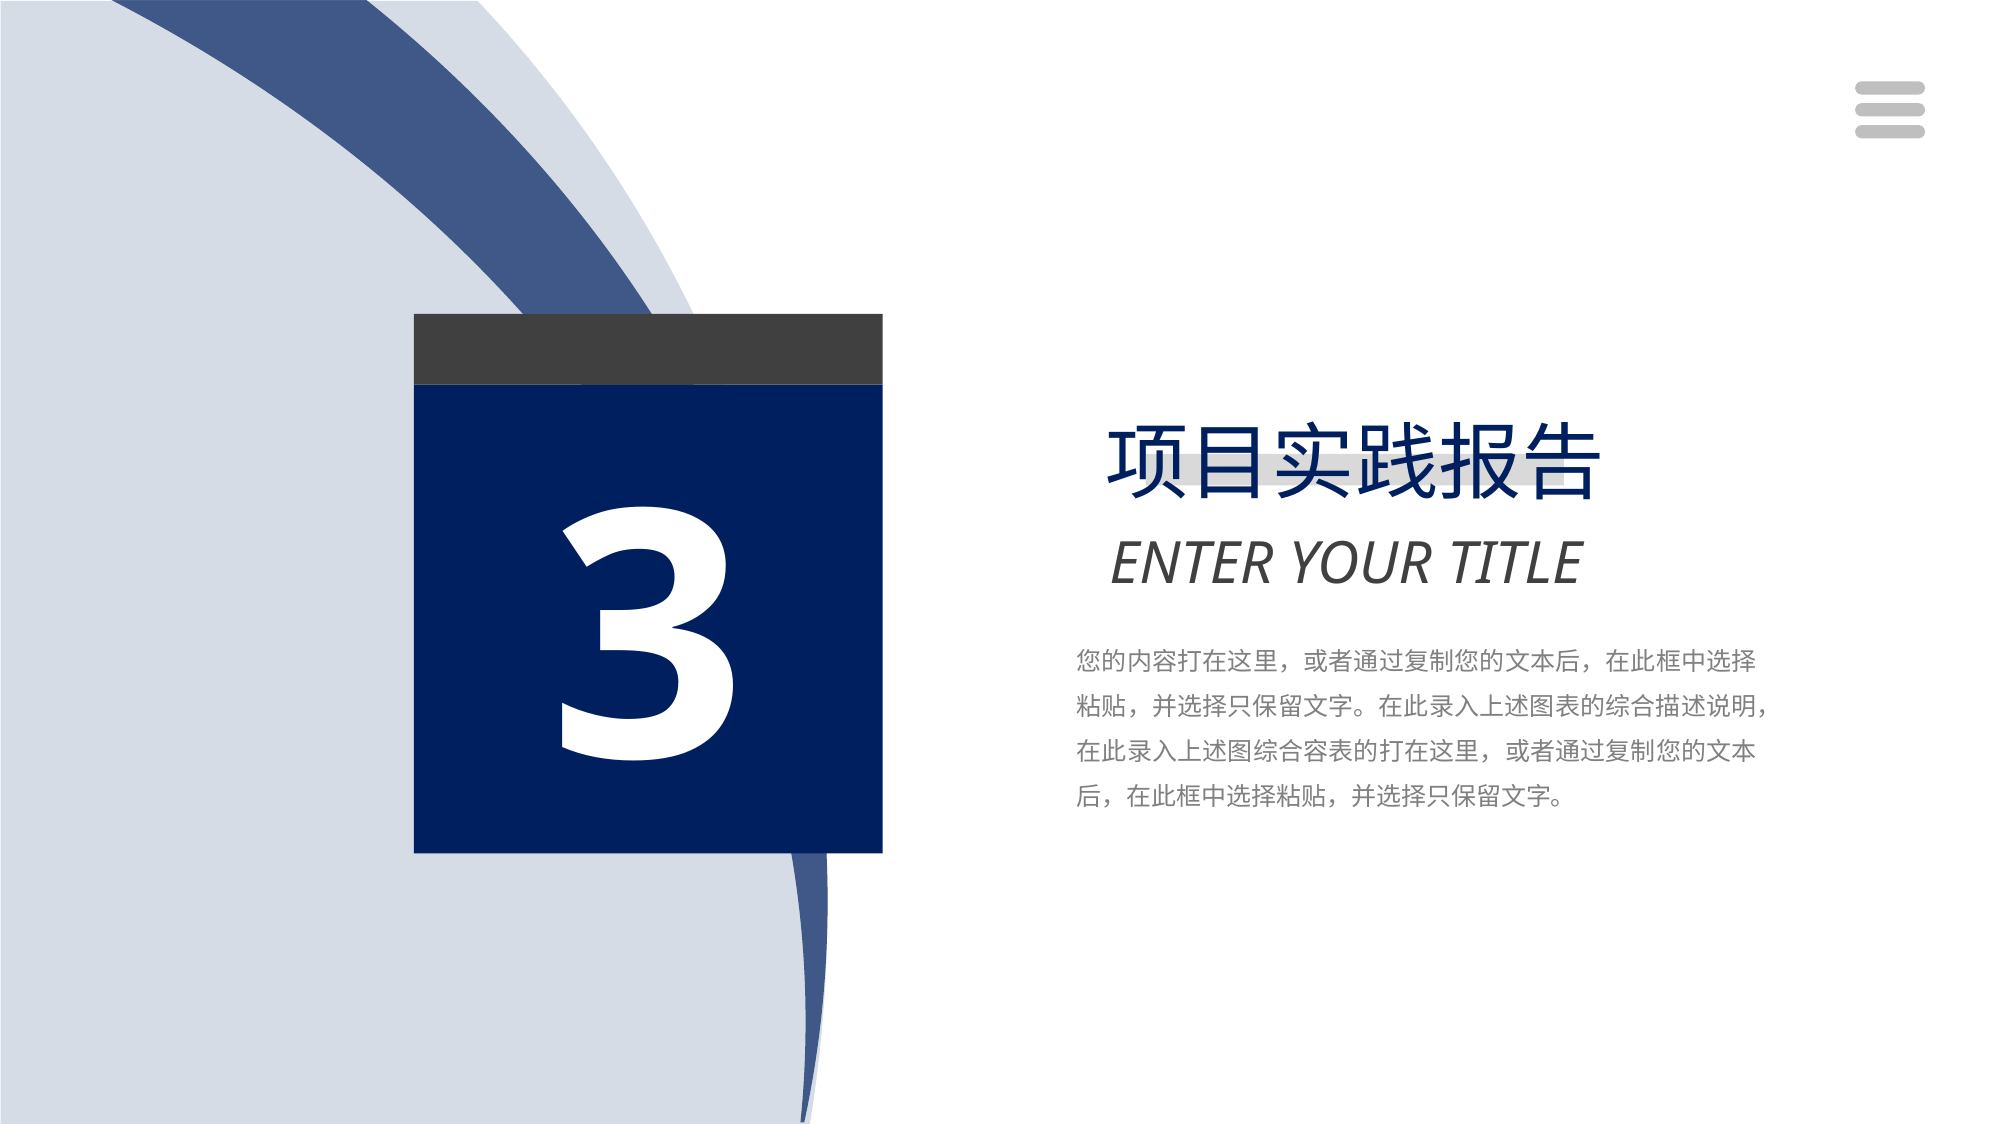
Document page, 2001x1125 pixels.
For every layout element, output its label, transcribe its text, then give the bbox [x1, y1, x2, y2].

text_box [111, 0, 652, 313]
text_box [791, 854, 828, 1123]
text_box 您的内容打在这里，或者通过复制您的文本后，在此框中选择粘贴，并选择只保留文字。在此录入上述图表的综合描述说明，在此录入上述图综合容表的打在这里，或者通过复制您的文本后，在此框中选择粘贴，并选择只保留文字。 [1061, 623, 1773, 818]
text_box [0, 0, 826, 1124]
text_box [970, 401, 1722, 604]
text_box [413, 313, 883, 854]
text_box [1855, 81, 1926, 139]
